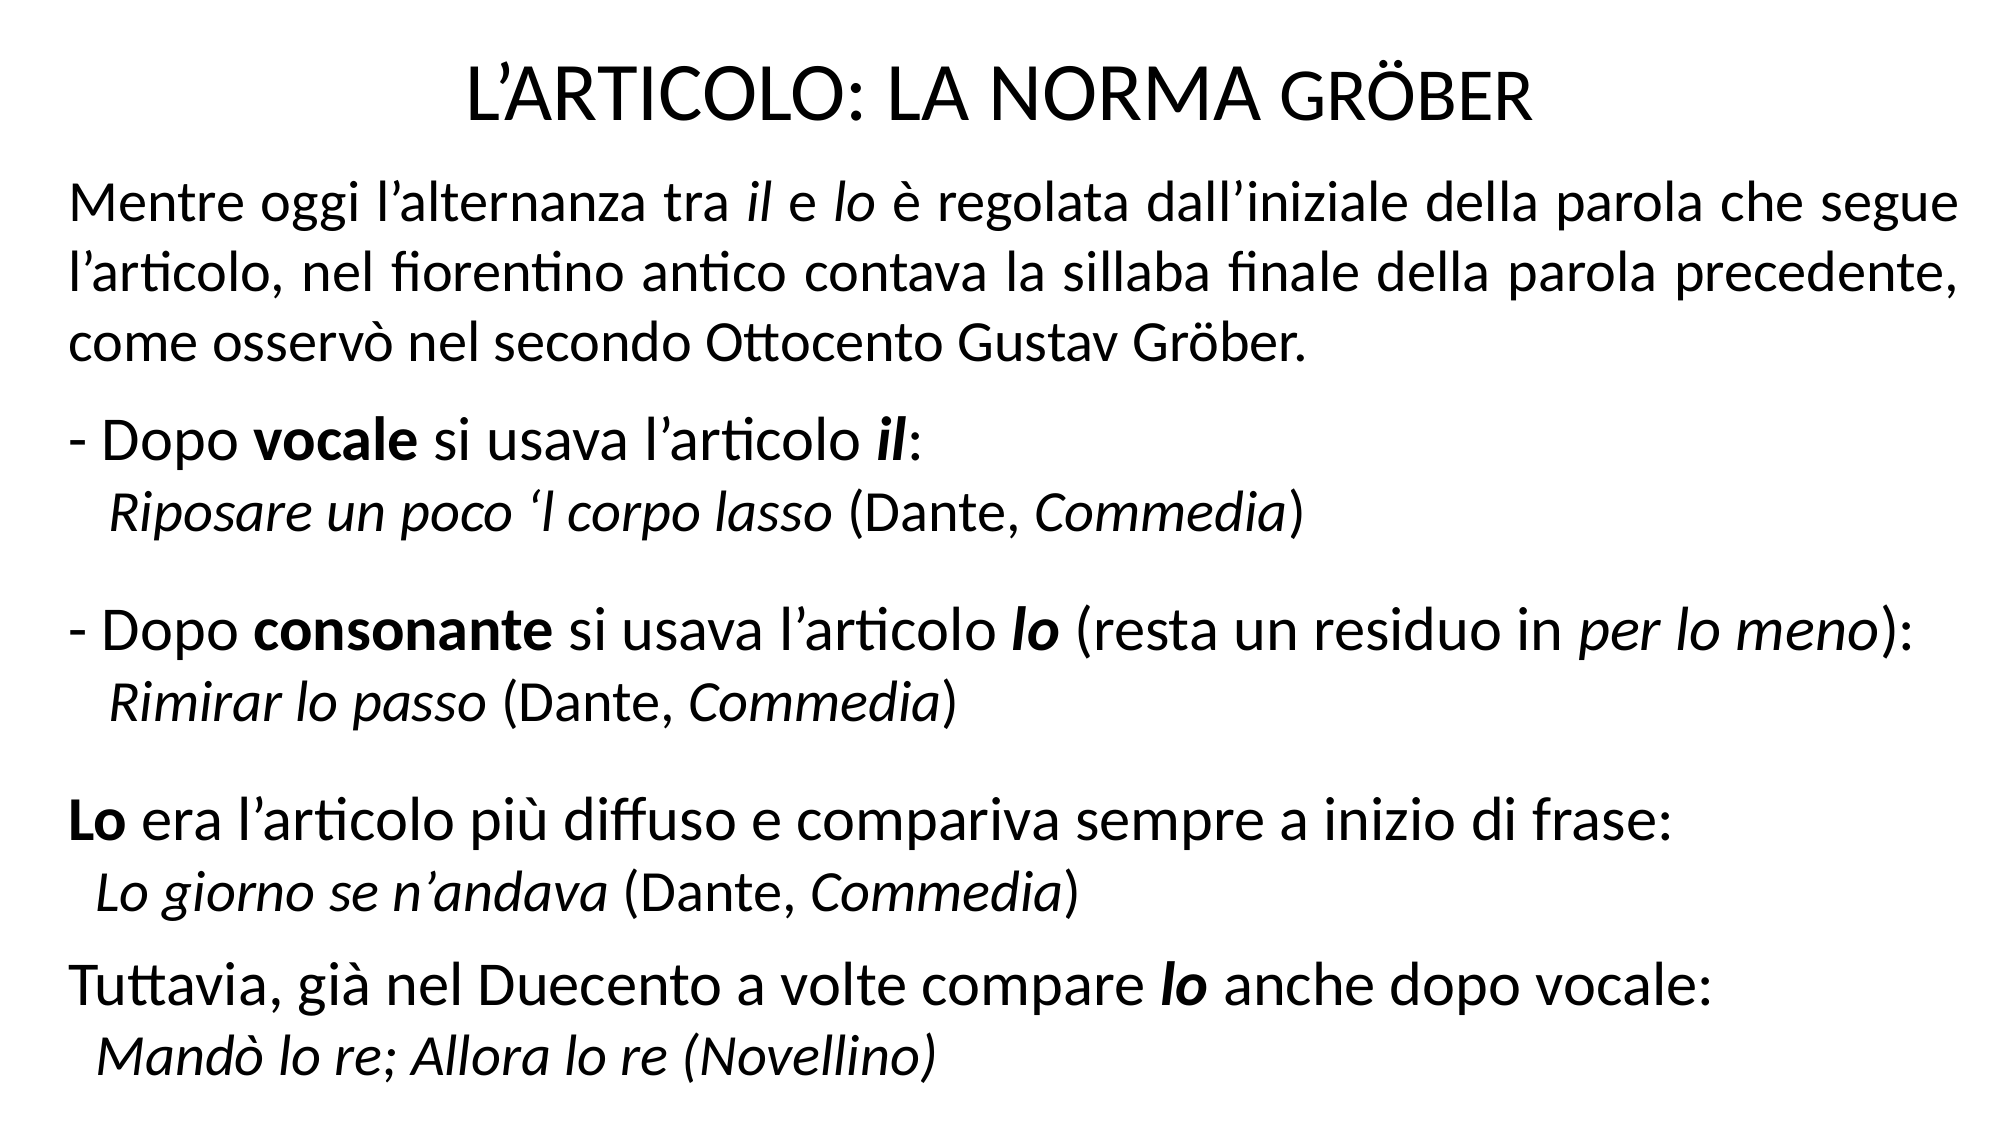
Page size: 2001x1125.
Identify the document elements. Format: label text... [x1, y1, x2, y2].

text_box L’ARTICOLO: LA NORMA GRÖBER [53, 29, 1947, 145]
text_box Mentre oggi l’alternanza tra il e lo è regolata dall’iniziale della parola che segue l’articolo, nel fiorentino antico contava la sillaba finale della parola precedente, come osservò nel secondo Ottocento Gustav Gröber. - Dopo vocale si usava l’articolo il: Riposare un poco ‘l corpo lasso (Dante, Commedia) - Dopo consonante si usava l’articolo lo (resta un residuo in per lo meno): Rimirar lo passo (Dante, Commedia) Lo era l’articolo più diffuso e compariva sempre a inizio di frase: Lo giorno se n’andava (Dante, Commedia) Tuttavia, già nel Duecento a volte compare lo anche dopo vocale: Mandò lo re; Allora lo re (Novellino) [53, 155, 1975, 1095]
